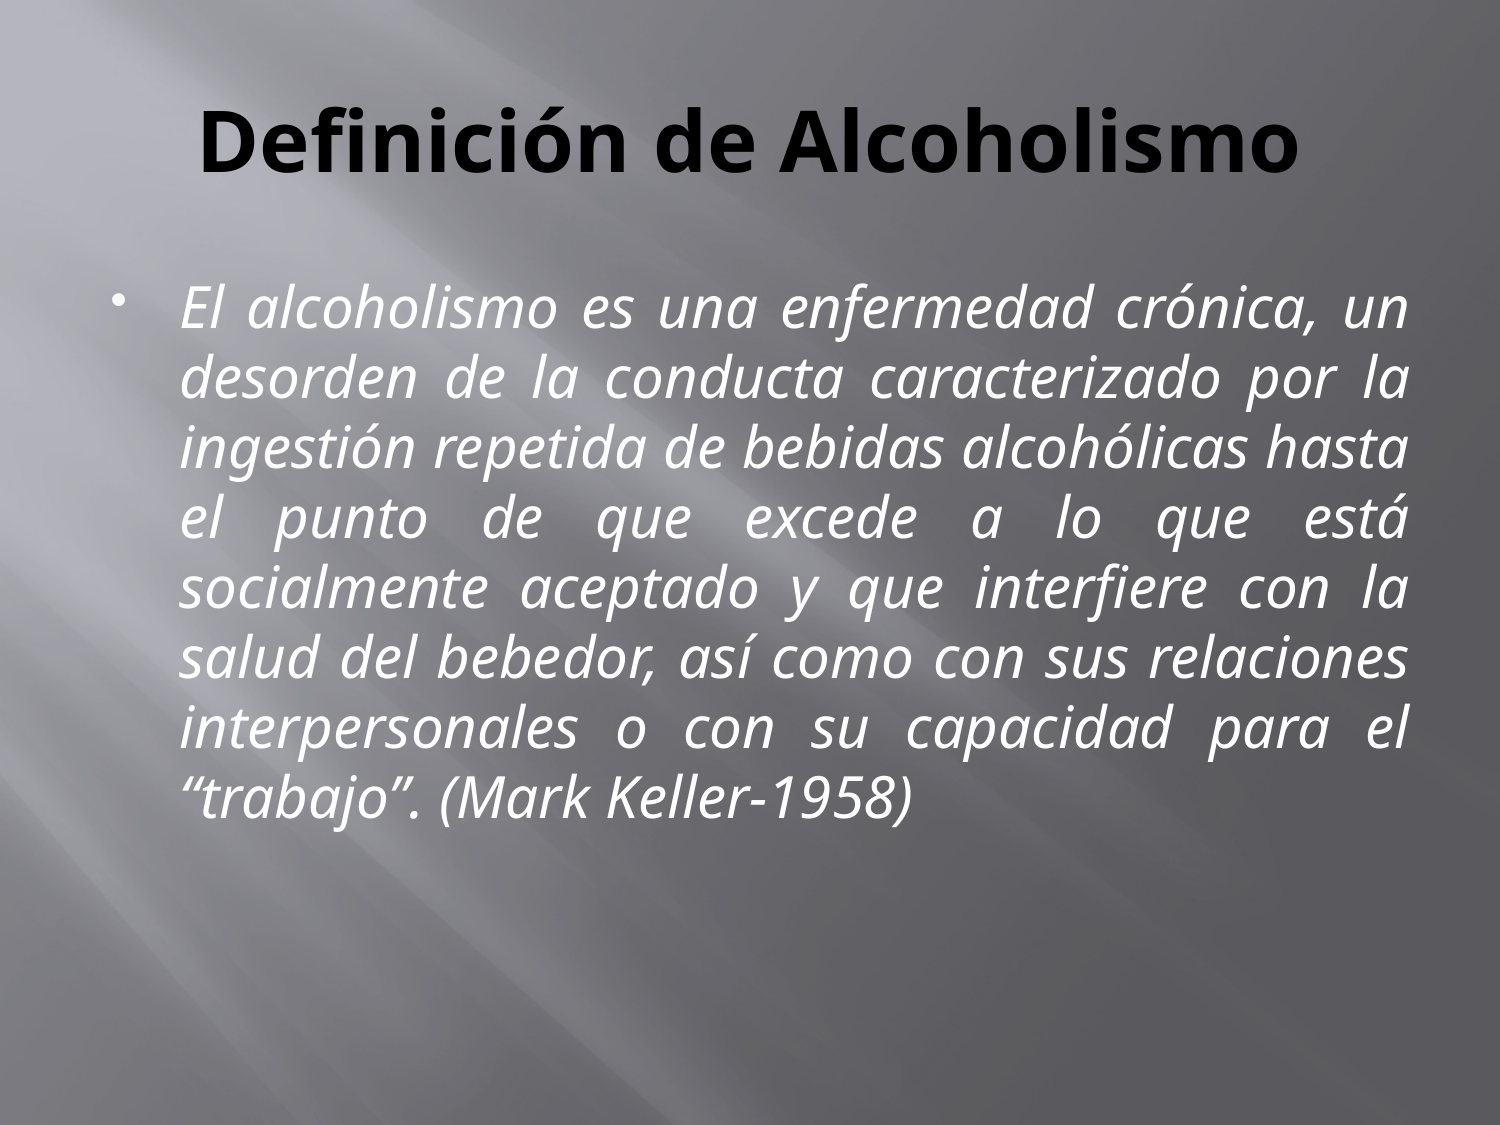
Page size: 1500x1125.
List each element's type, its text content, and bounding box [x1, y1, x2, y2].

list El alcoholismo es una enfermedad crónica, un desorden de la conducta caracterizado por la ingestión repetida de bebidas alcohólicas hasta el punto de que excede a lo que está socialmente aceptado y que interfiere con la salud del bebedor, así como con sus relaciones interpersonales o con su capacidad para el “trabajo”. (Mark Keller-1958) [75, 262, 1425, 1035]
title Definición de Alcoholismo [75, 45, 1425, 233]
